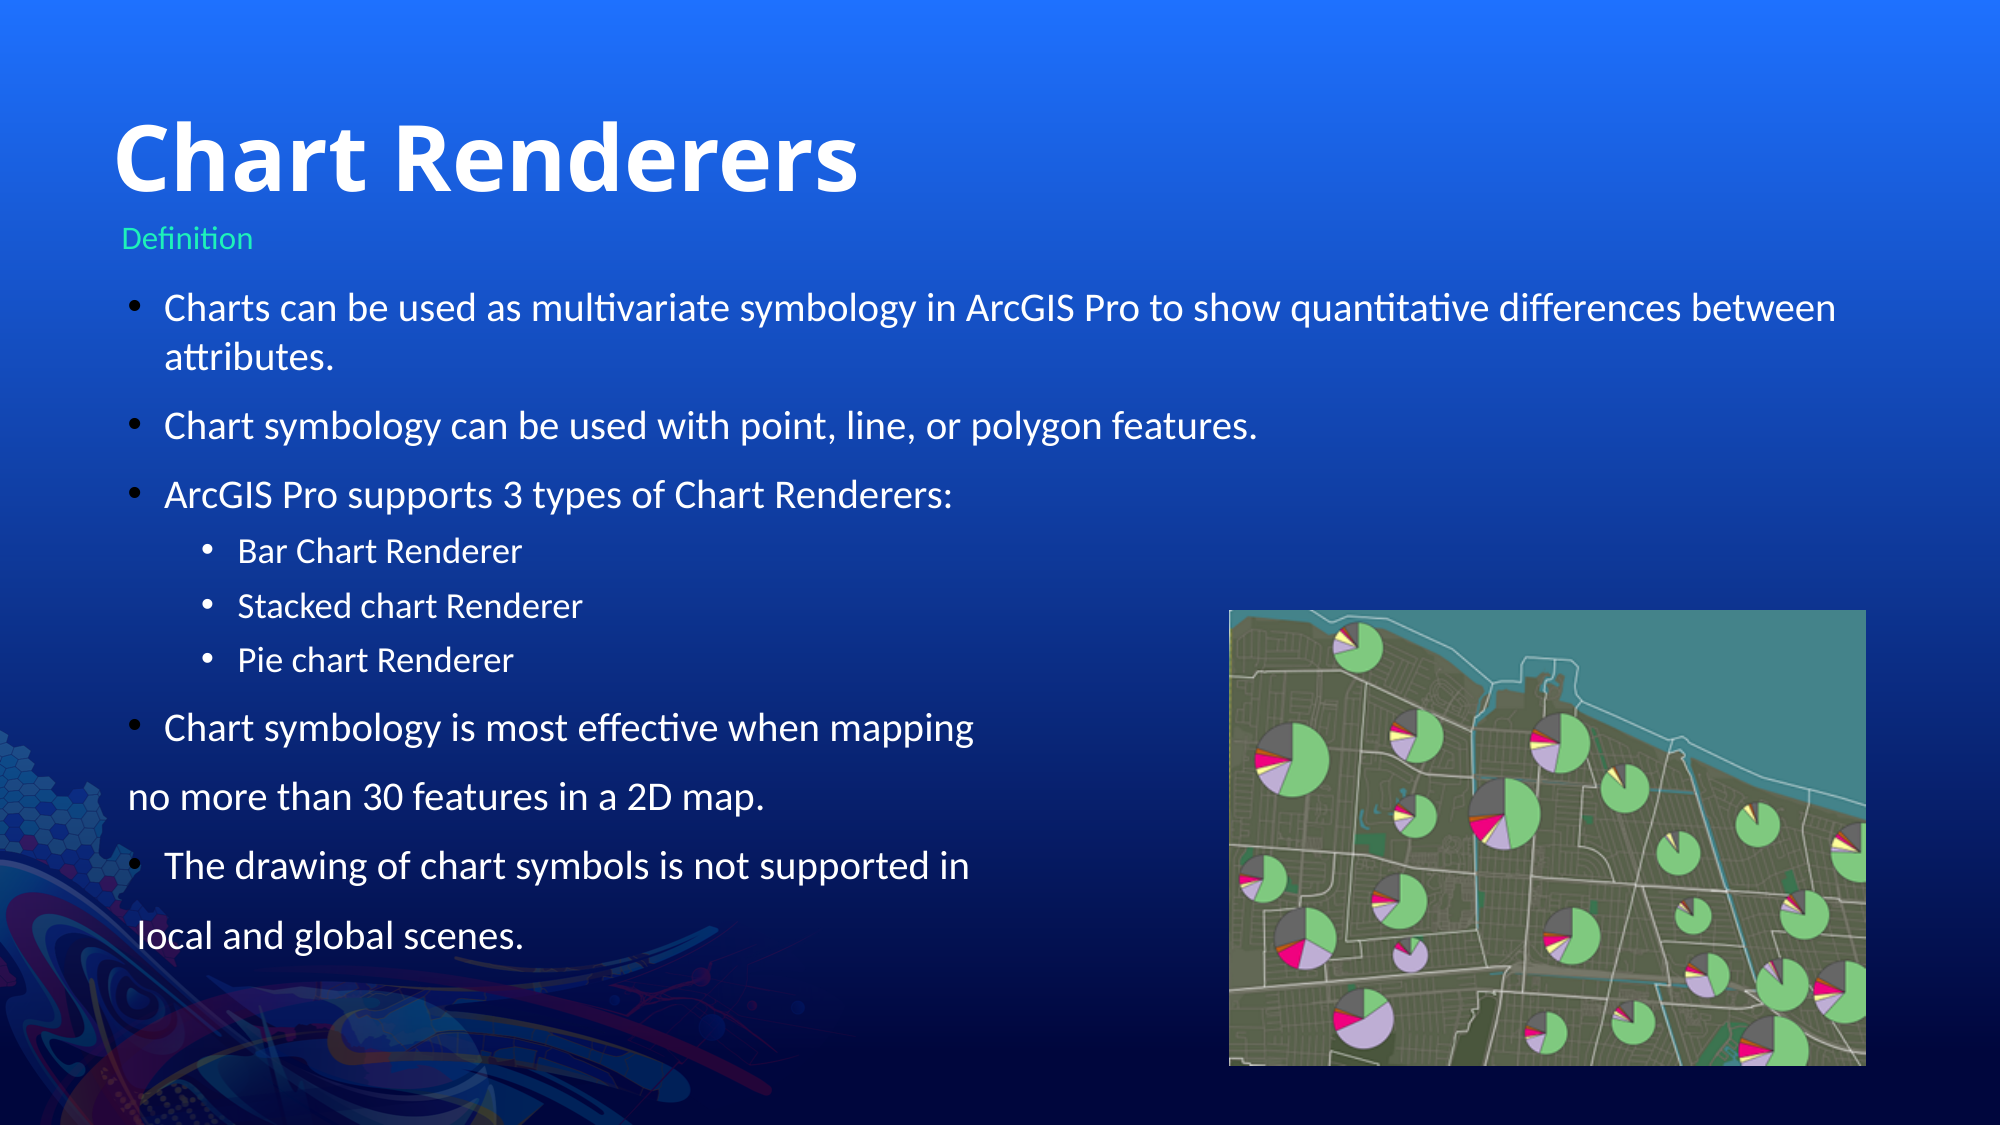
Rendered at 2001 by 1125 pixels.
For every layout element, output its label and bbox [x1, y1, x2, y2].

picture [1229, 610, 1866, 1066]
text_box [0, 0, 2000, 1125]
